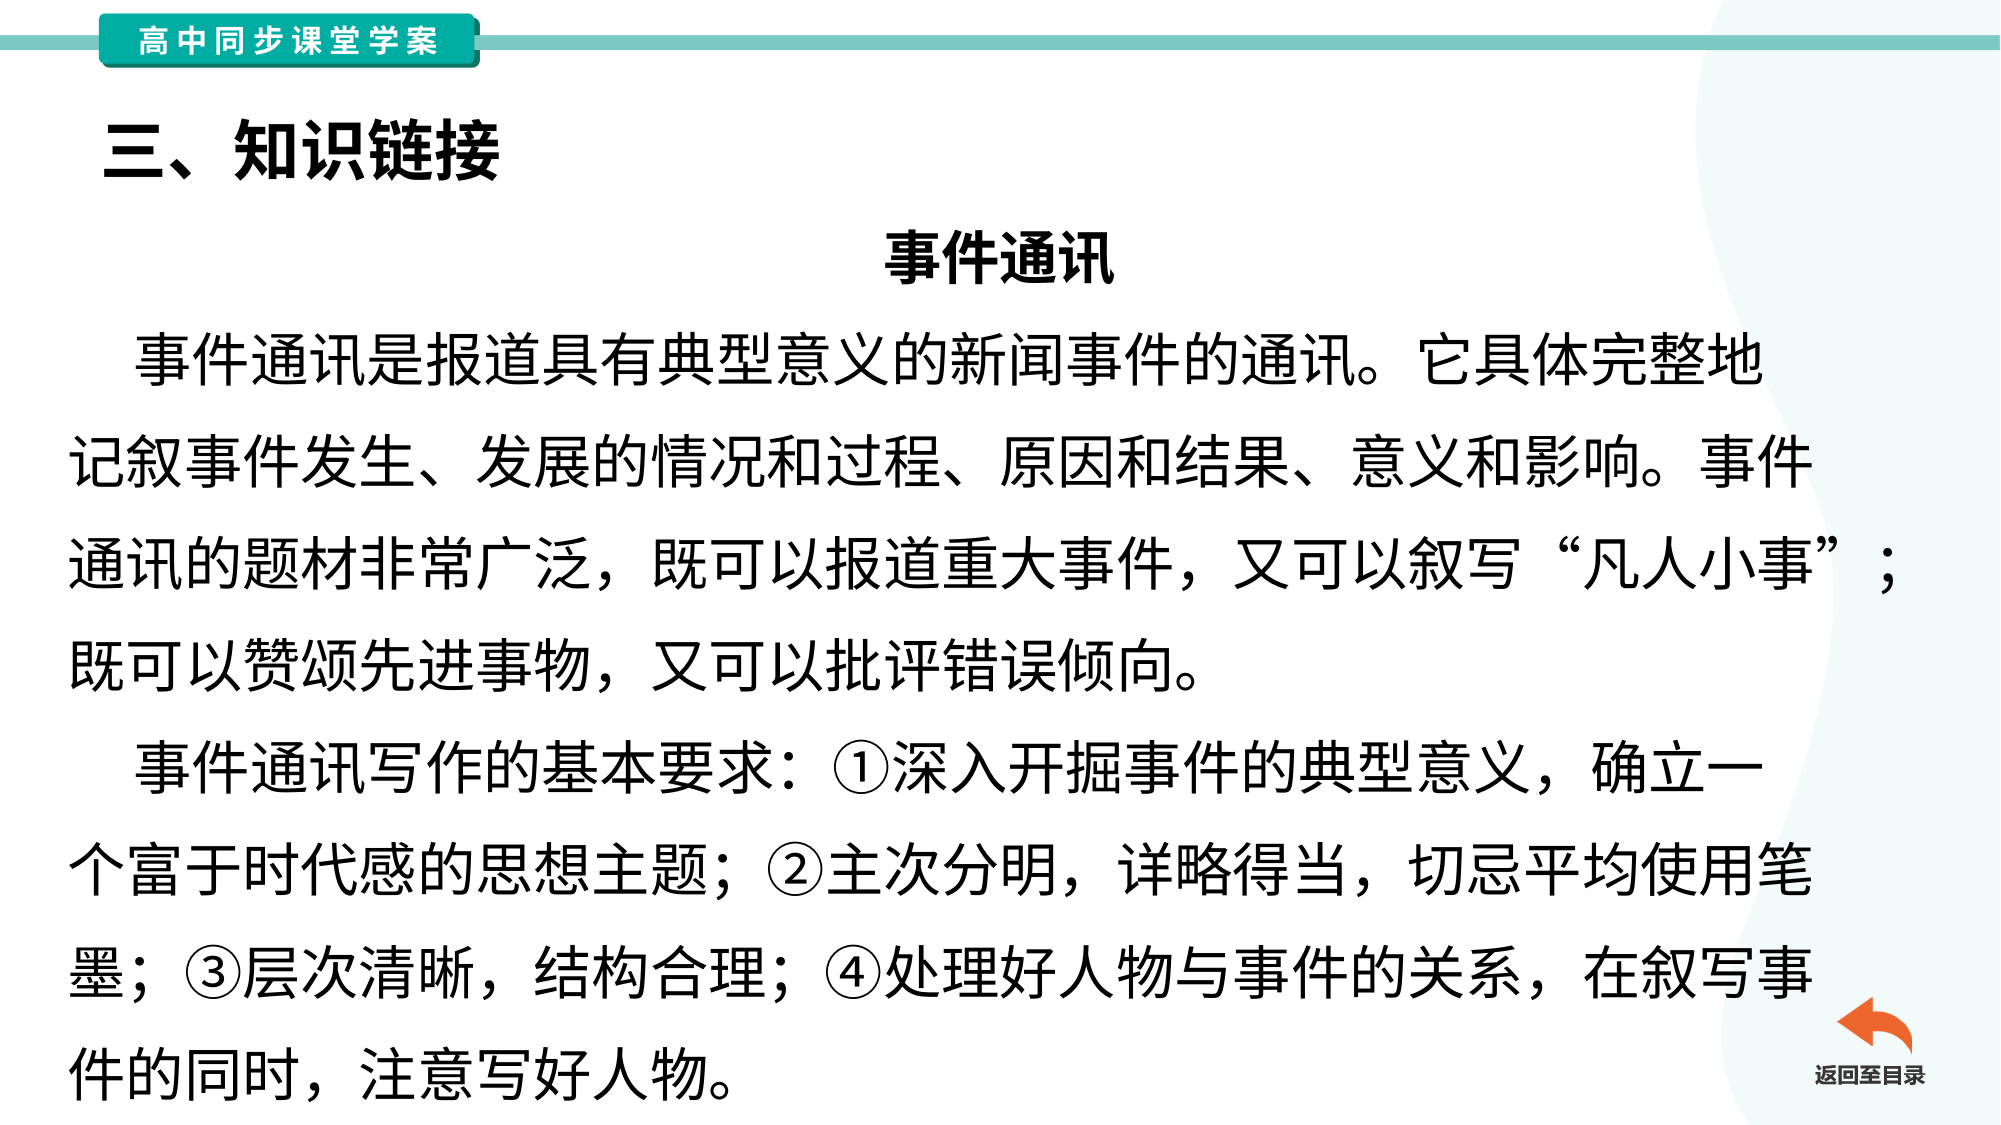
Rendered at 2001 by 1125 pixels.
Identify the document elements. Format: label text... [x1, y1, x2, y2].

picture [0, 0, 2000, 1125]
text_box 三、知识链接 [100, 76, 1899, 188]
text_box 事件通讯 事件通讯是报道具有典型意义的新闻事件的通讯。它具体完整地 记叙事件发生、发展的情况和过程、原因和结果、意义和影响。事件 通讯的题材非常广泛，既可以报道重大事件，又可以叙写“凡人小事”； 既可以赞颂先进事物，又可以批评错误倾向。 事件通讯写作的基本要求：①深入开掘事件的典型意义，确立一 个富于时代感的思想主题；②主次分明，详略得当，切忌平均使用笔 墨；③层次清晰，结构合理；④处理好人物与事件的关系，在叙写事 件的同时，注意写好人物。 [100, 188, 1899, 1108]
